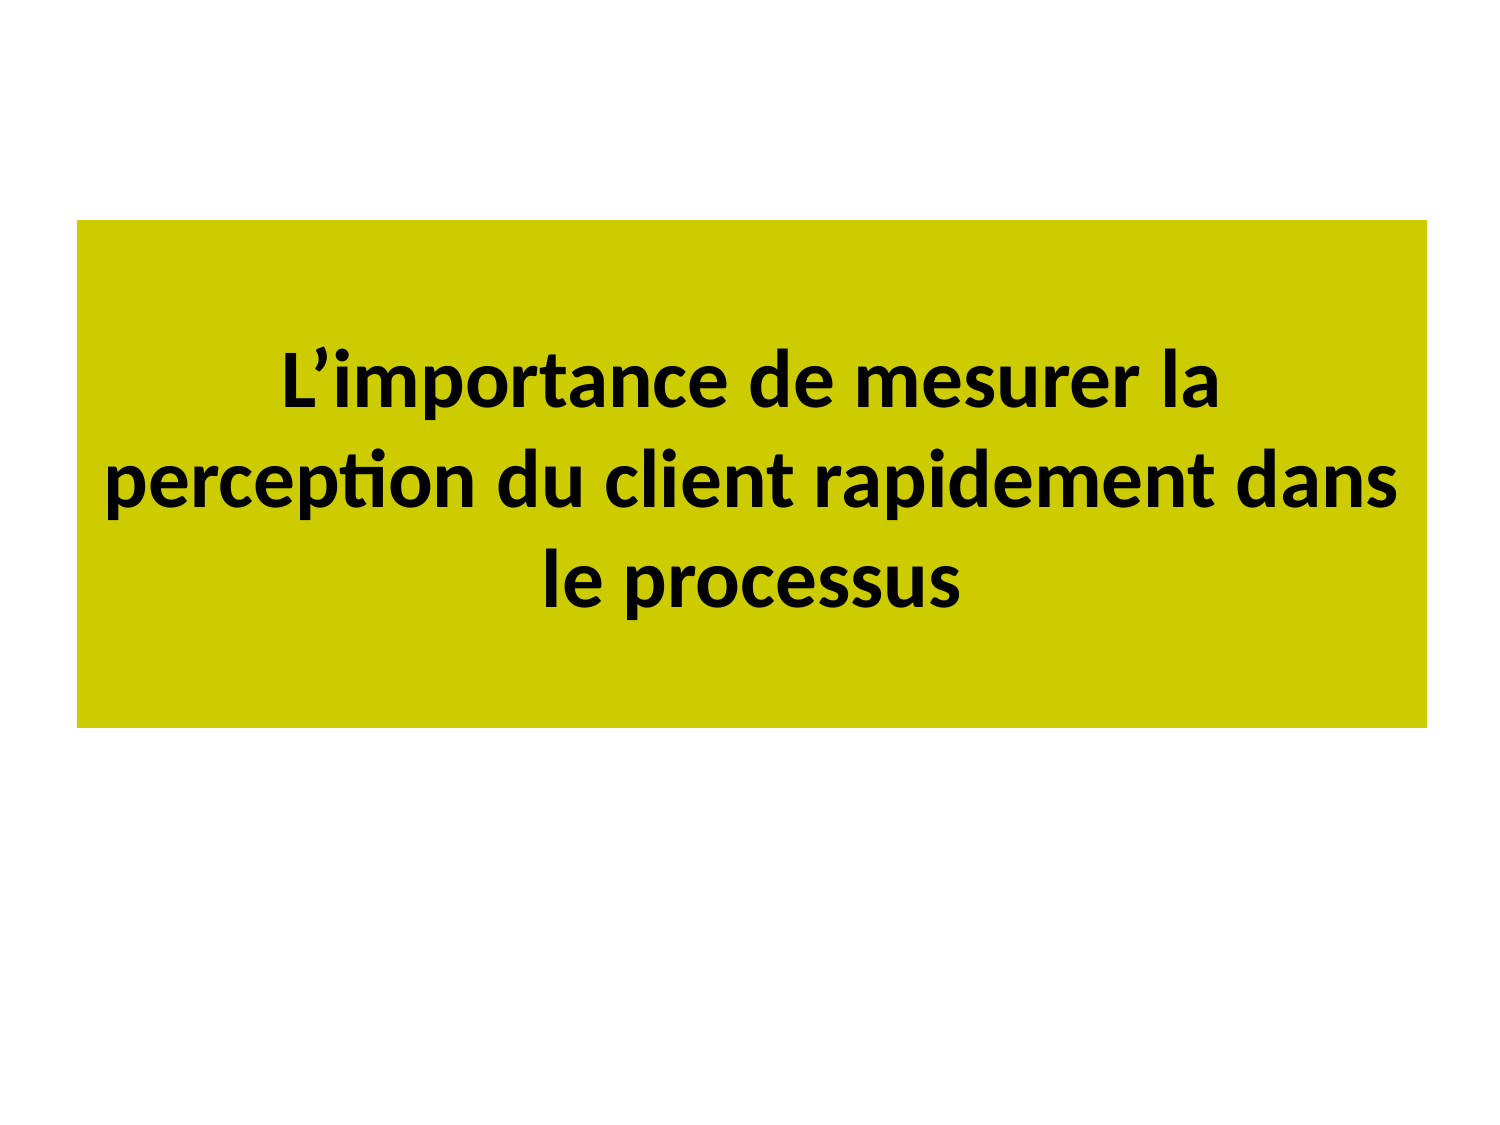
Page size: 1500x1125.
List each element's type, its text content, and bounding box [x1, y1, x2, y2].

title L’importance de mesurer la perception du client rapidement dans le processus [76, 220, 1427, 728]
